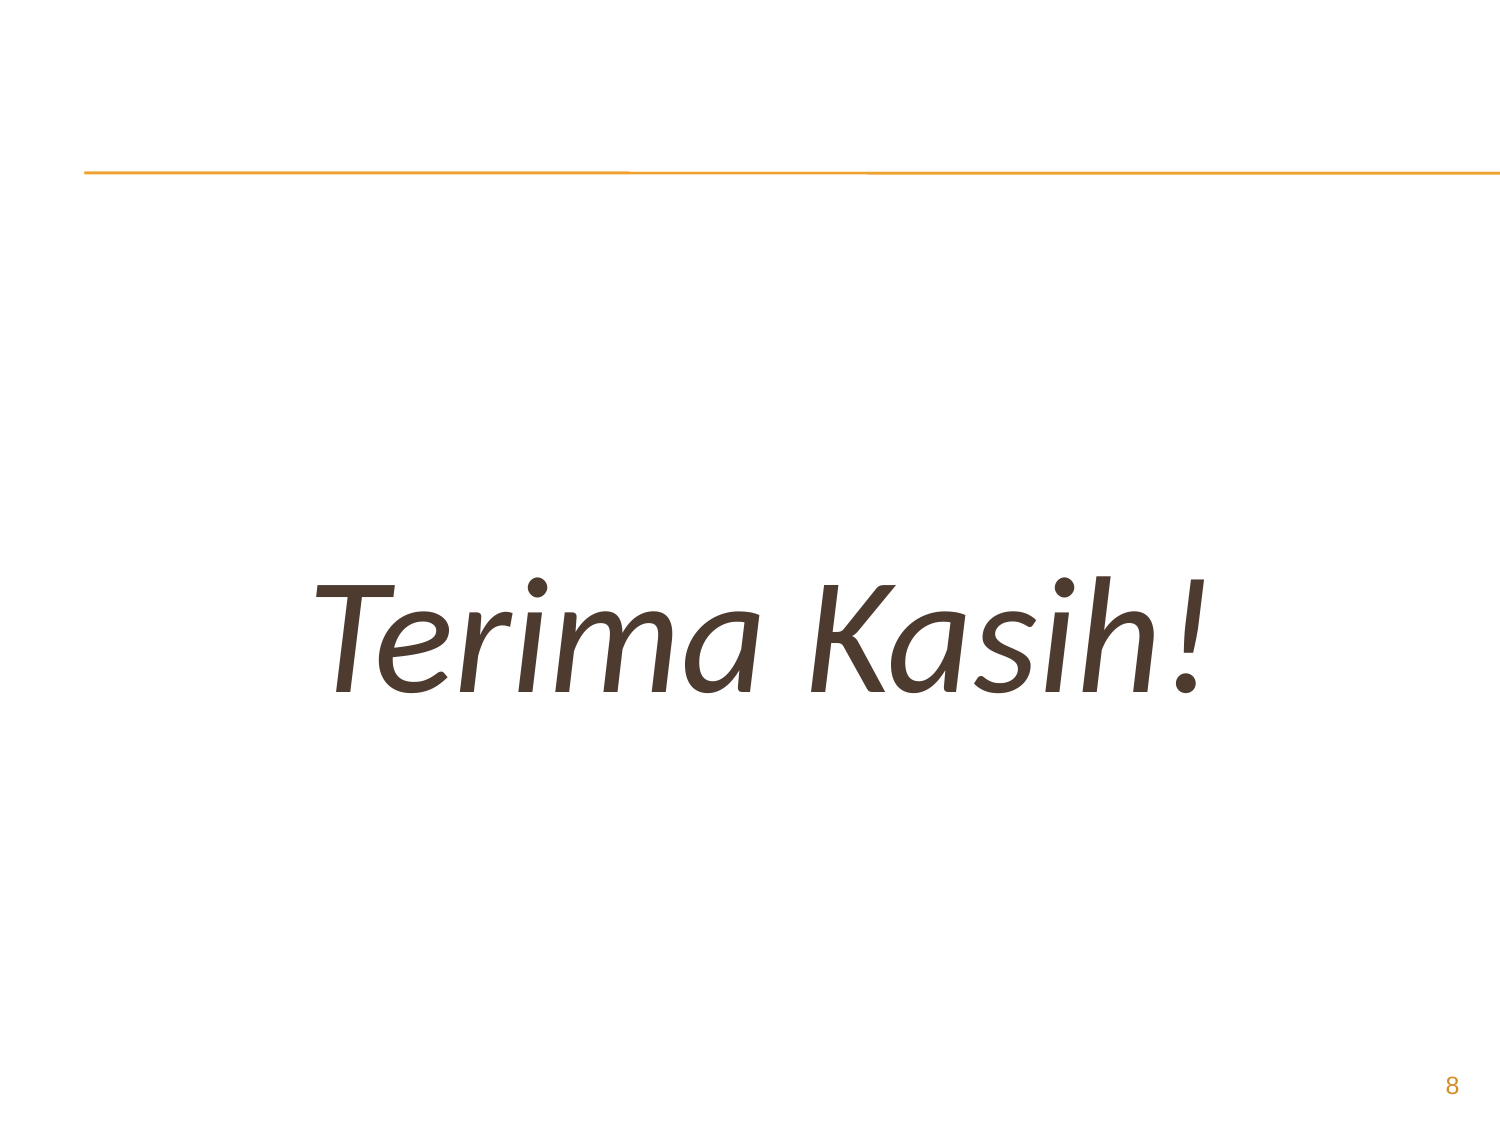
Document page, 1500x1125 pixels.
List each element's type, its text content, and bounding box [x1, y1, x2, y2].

slide_number 8 [1350, 1061, 1475, 1103]
list Terima Kasih! [50, 254, 1475, 998]
